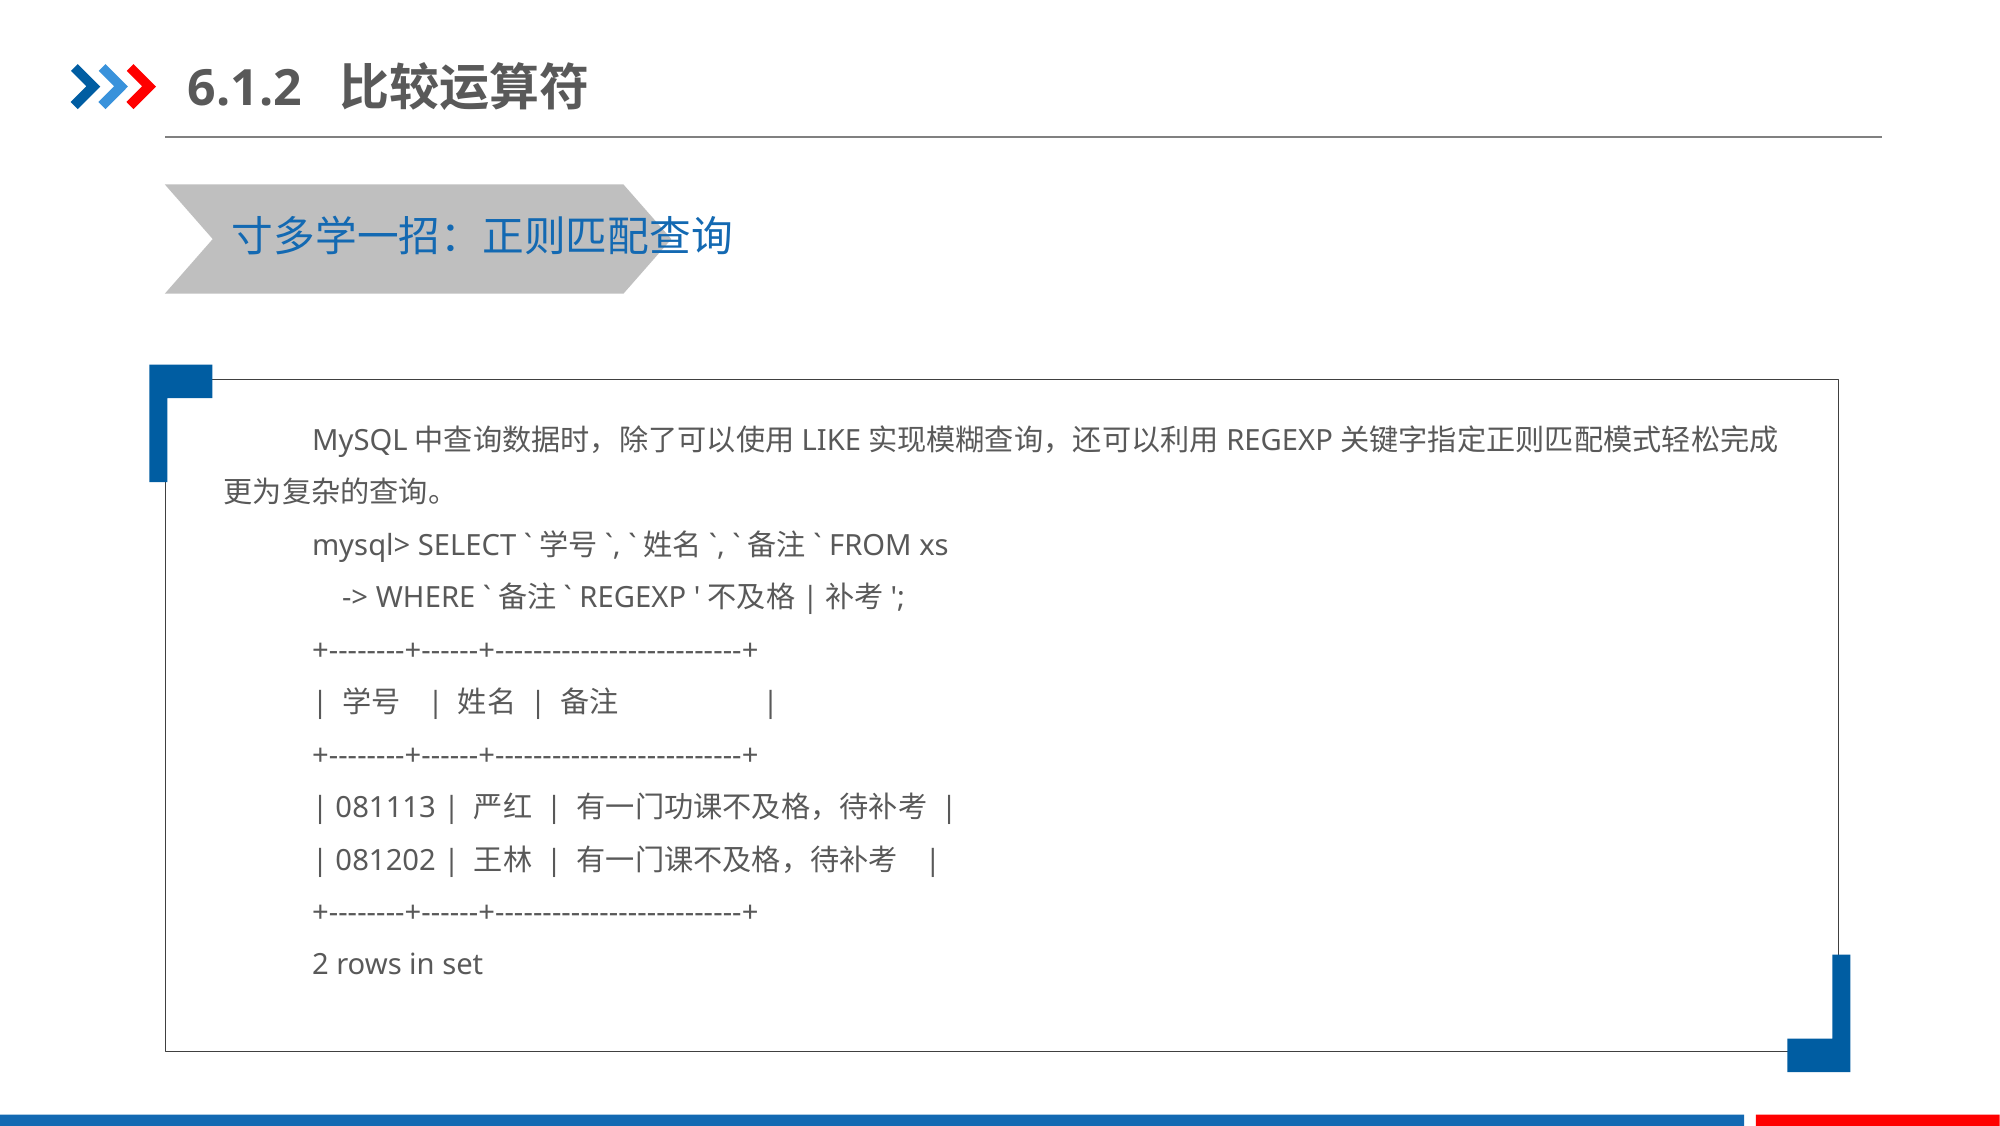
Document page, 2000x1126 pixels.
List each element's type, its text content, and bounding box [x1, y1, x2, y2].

text_box [1785, 953, 1852, 1074]
text_box [164, 184, 647, 294]
text_box 6.1.2 比较运算符 [187, 43, 827, 127]
text_box [147, 363, 215, 484]
text_box [163, 378, 1841, 1053]
text_box 寸多学一招：正则匹配查询 [217, 202, 748, 267]
